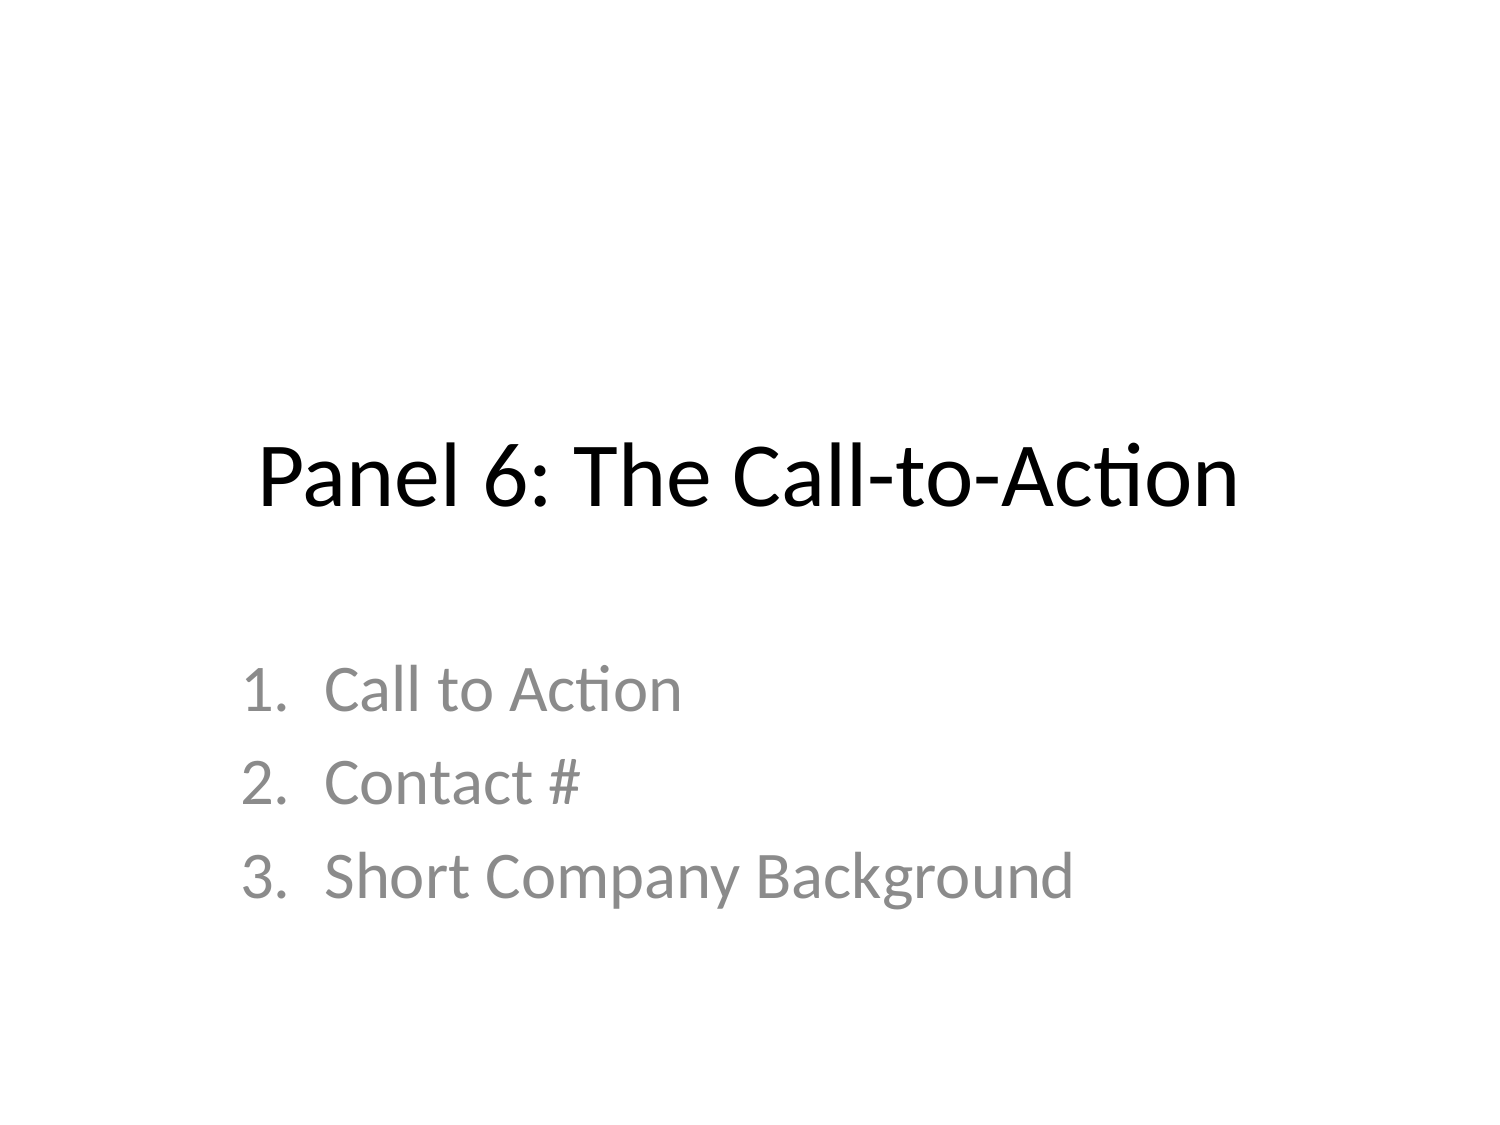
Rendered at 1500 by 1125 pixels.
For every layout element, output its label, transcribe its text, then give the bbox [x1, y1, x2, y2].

title Panel 6: The Call-to-Action [112, 349, 1388, 591]
subtitle Call to Action Contact # Short Company Background [225, 637, 1275, 925]
